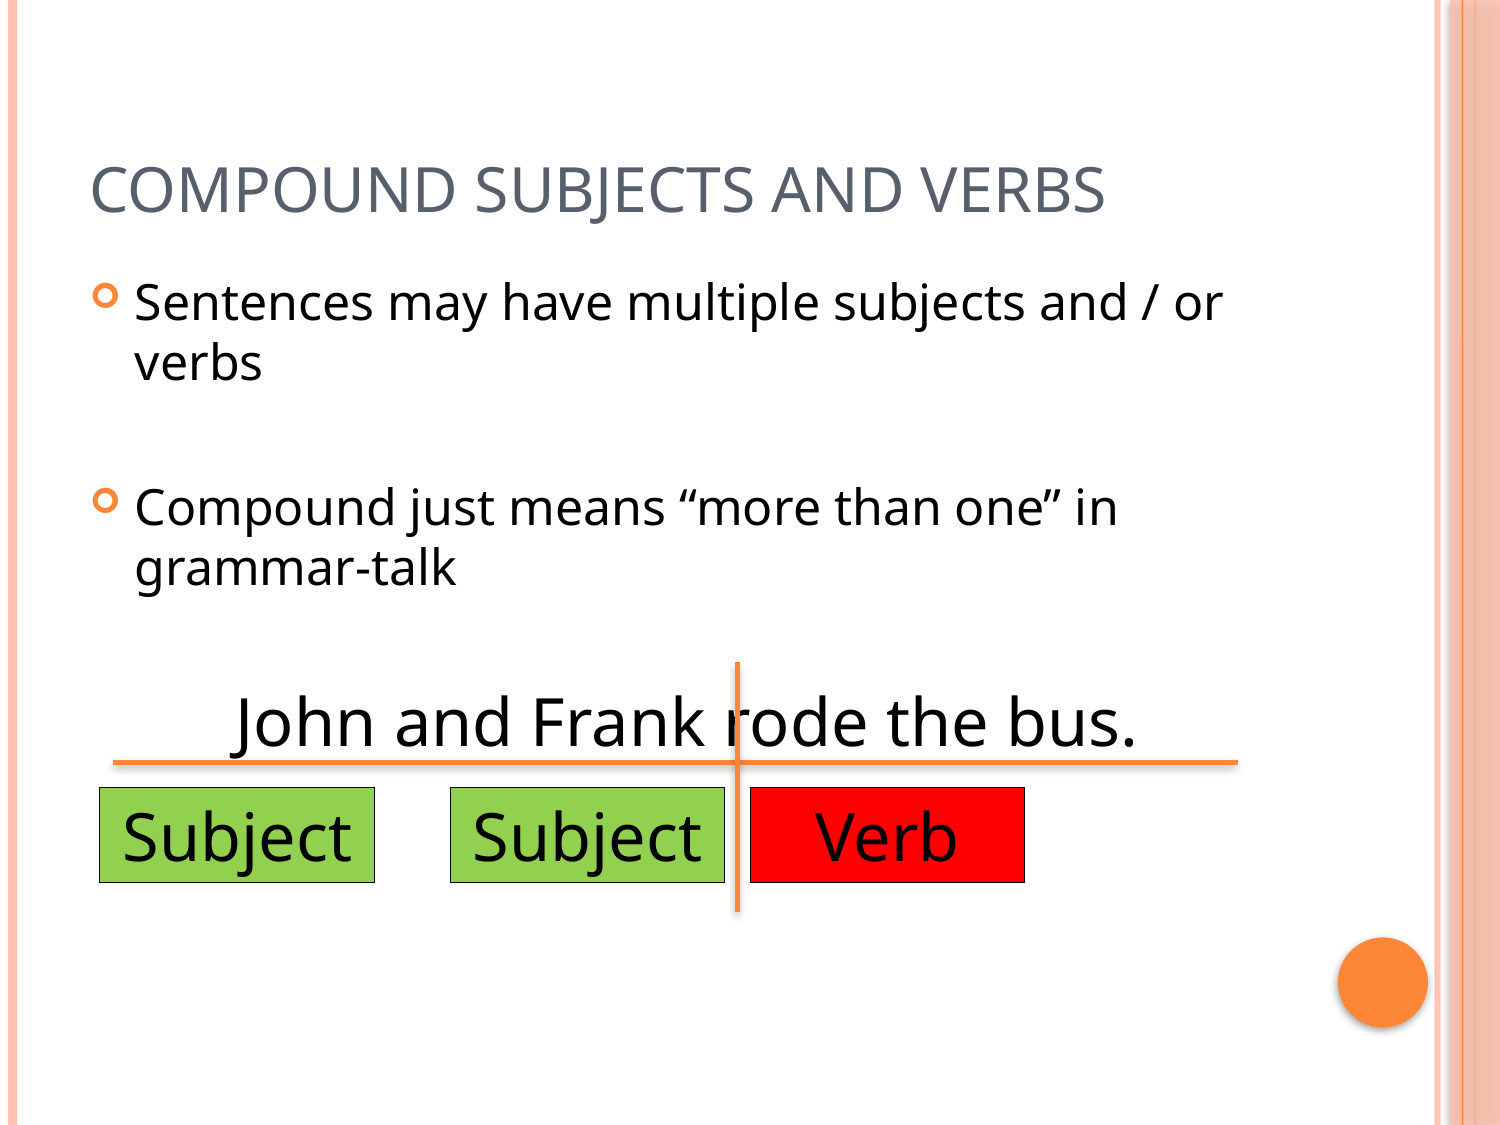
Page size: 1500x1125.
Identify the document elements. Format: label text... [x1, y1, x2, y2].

title Compound Subjects and Verbs [75, 45, 1300, 233]
text_box Verb [750, 787, 1025, 883]
list Sentences may have multiple subjects and / or verbs Compound just means “more than one” in grammar-talk John and Frank rode the bus. [75, 262, 1300, 1062]
text_box Subject [450, 787, 725, 883]
text_box Subject [99, 787, 375, 883]
